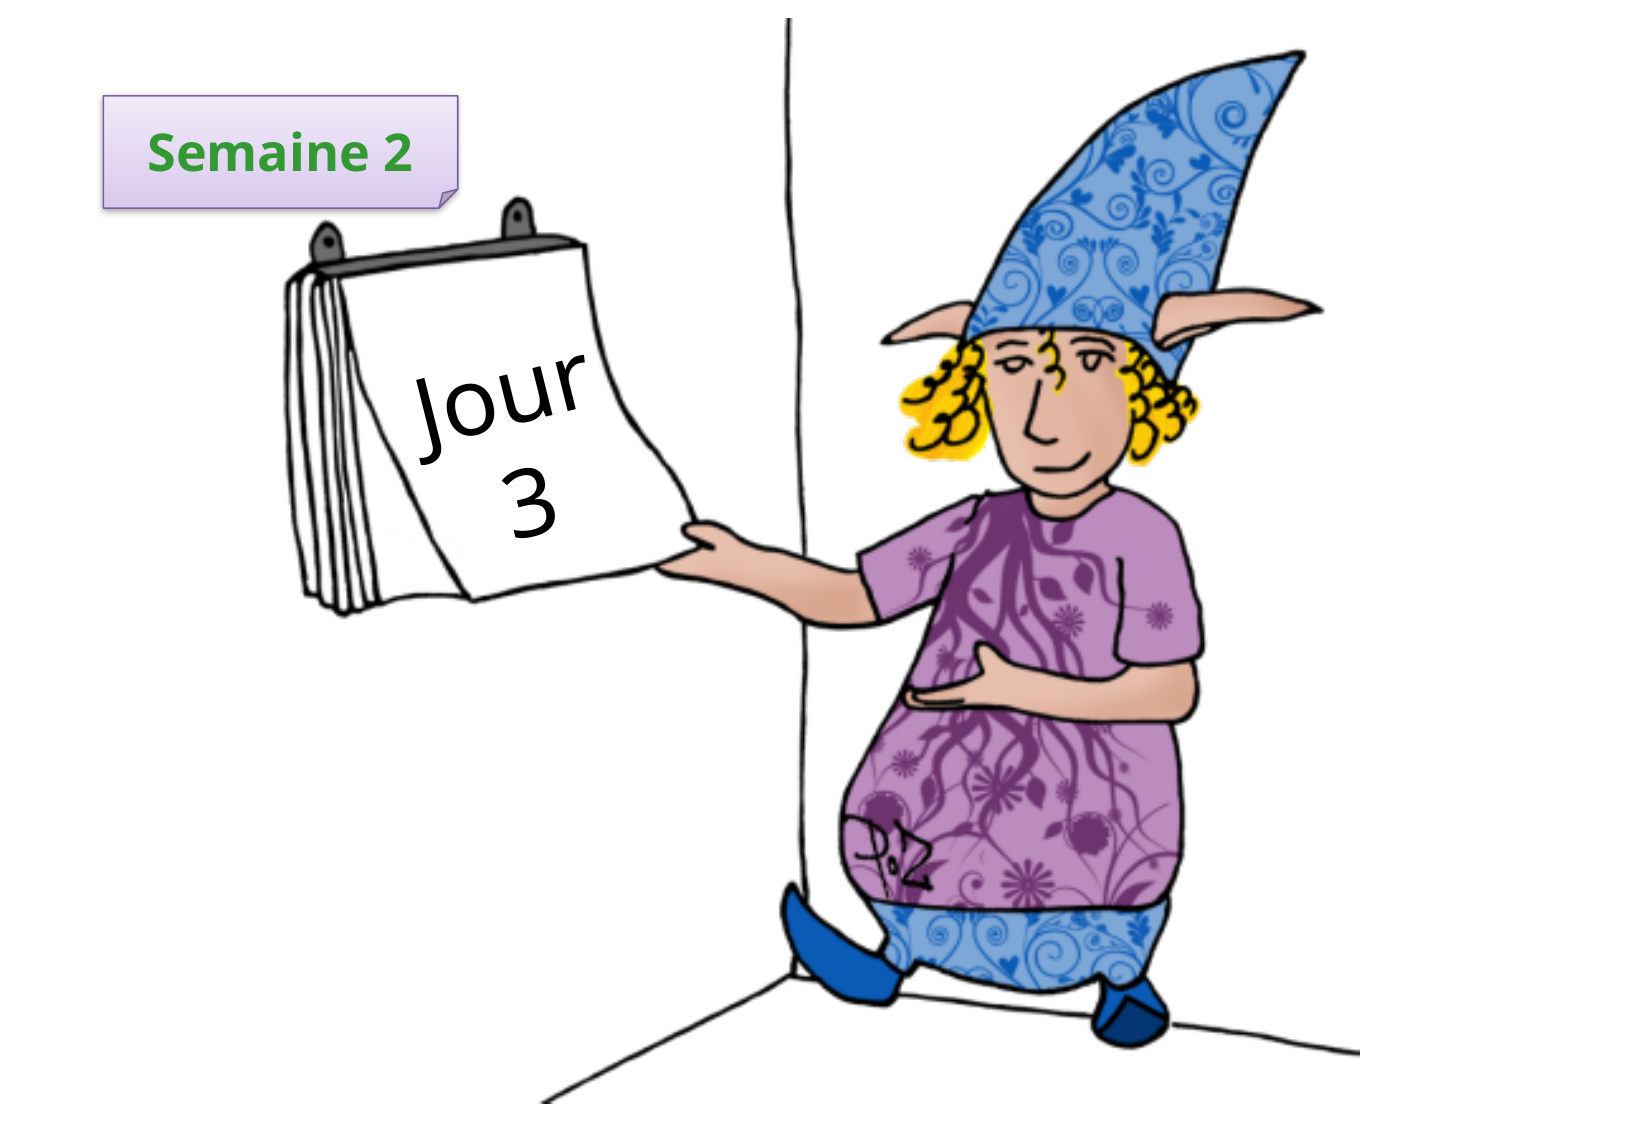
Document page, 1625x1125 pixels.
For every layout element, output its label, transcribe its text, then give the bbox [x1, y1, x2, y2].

text_box Jour 3 [339, 290, 693, 597]
text_box Semaine 2 [102, 95, 459, 209]
picture [264, 18, 1360, 1104]
